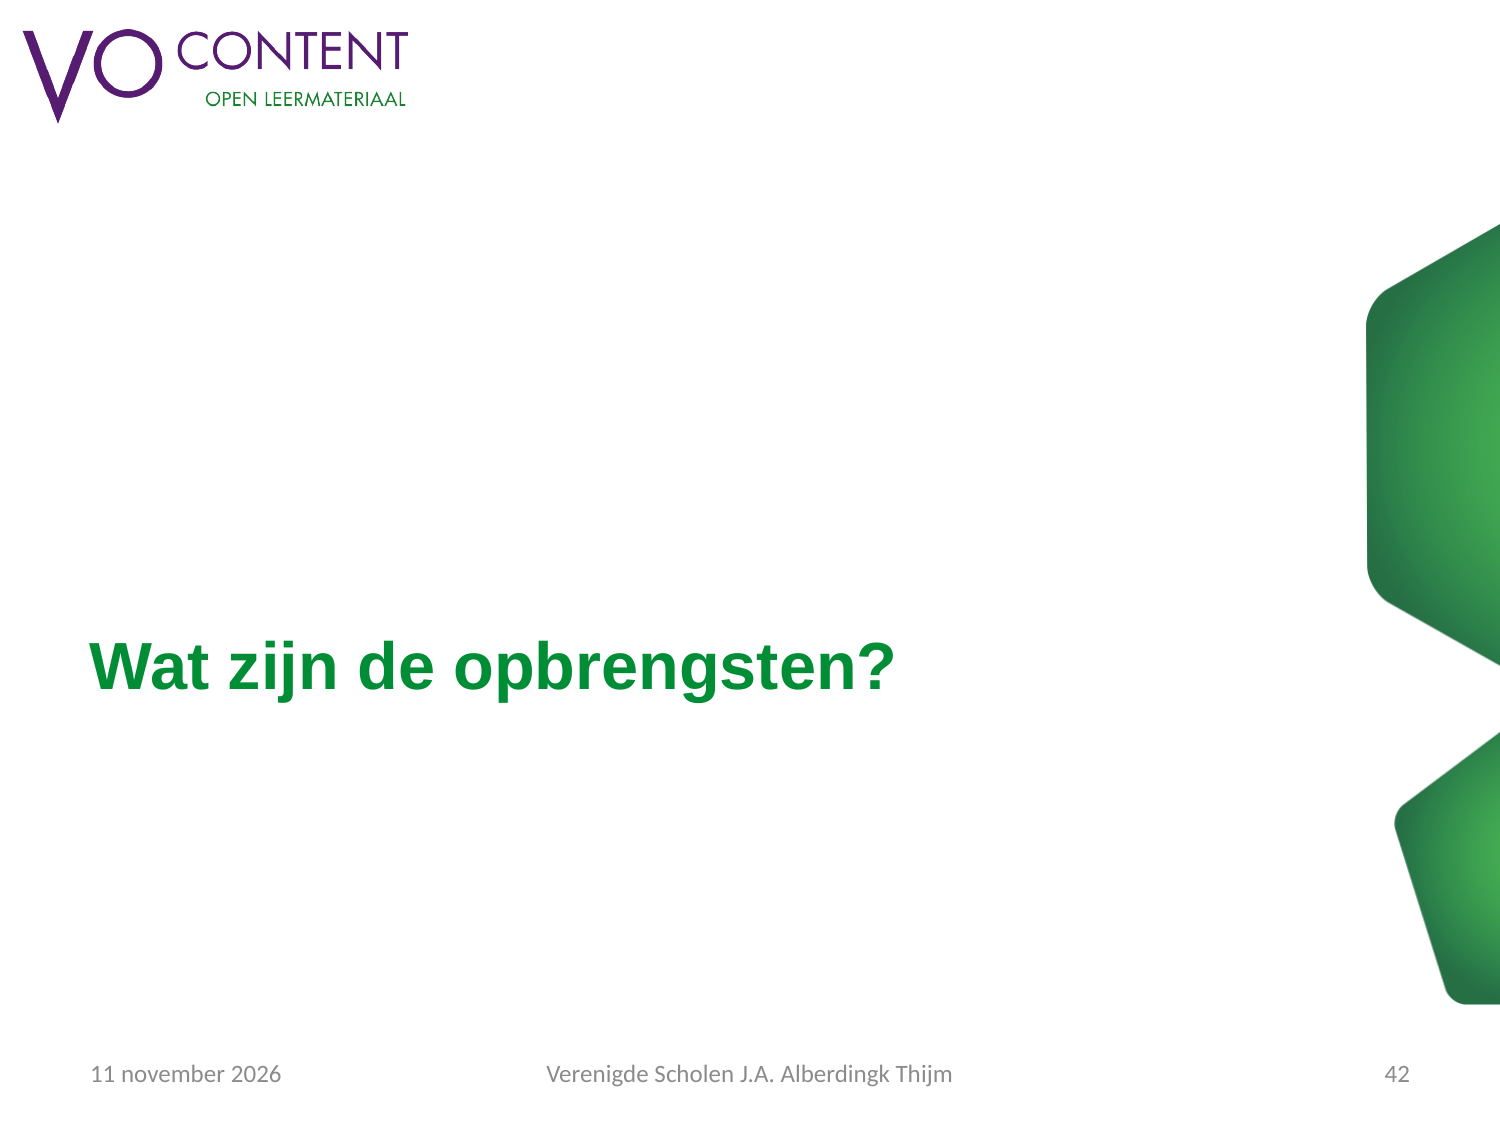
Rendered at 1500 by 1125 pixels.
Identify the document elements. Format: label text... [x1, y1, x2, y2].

picture [22, 29, 408, 124]
footer Verenigde Scholen J.A. Alberdingk Thijm [512, 1042, 988, 1103]
list Wat zijn de opbrengsten? [75, 615, 1239, 947]
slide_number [75, 1042, 425, 1103]
picture [1366, 222, 1500, 1005]
slide_number 42 [1074, 1042, 1425, 1103]
